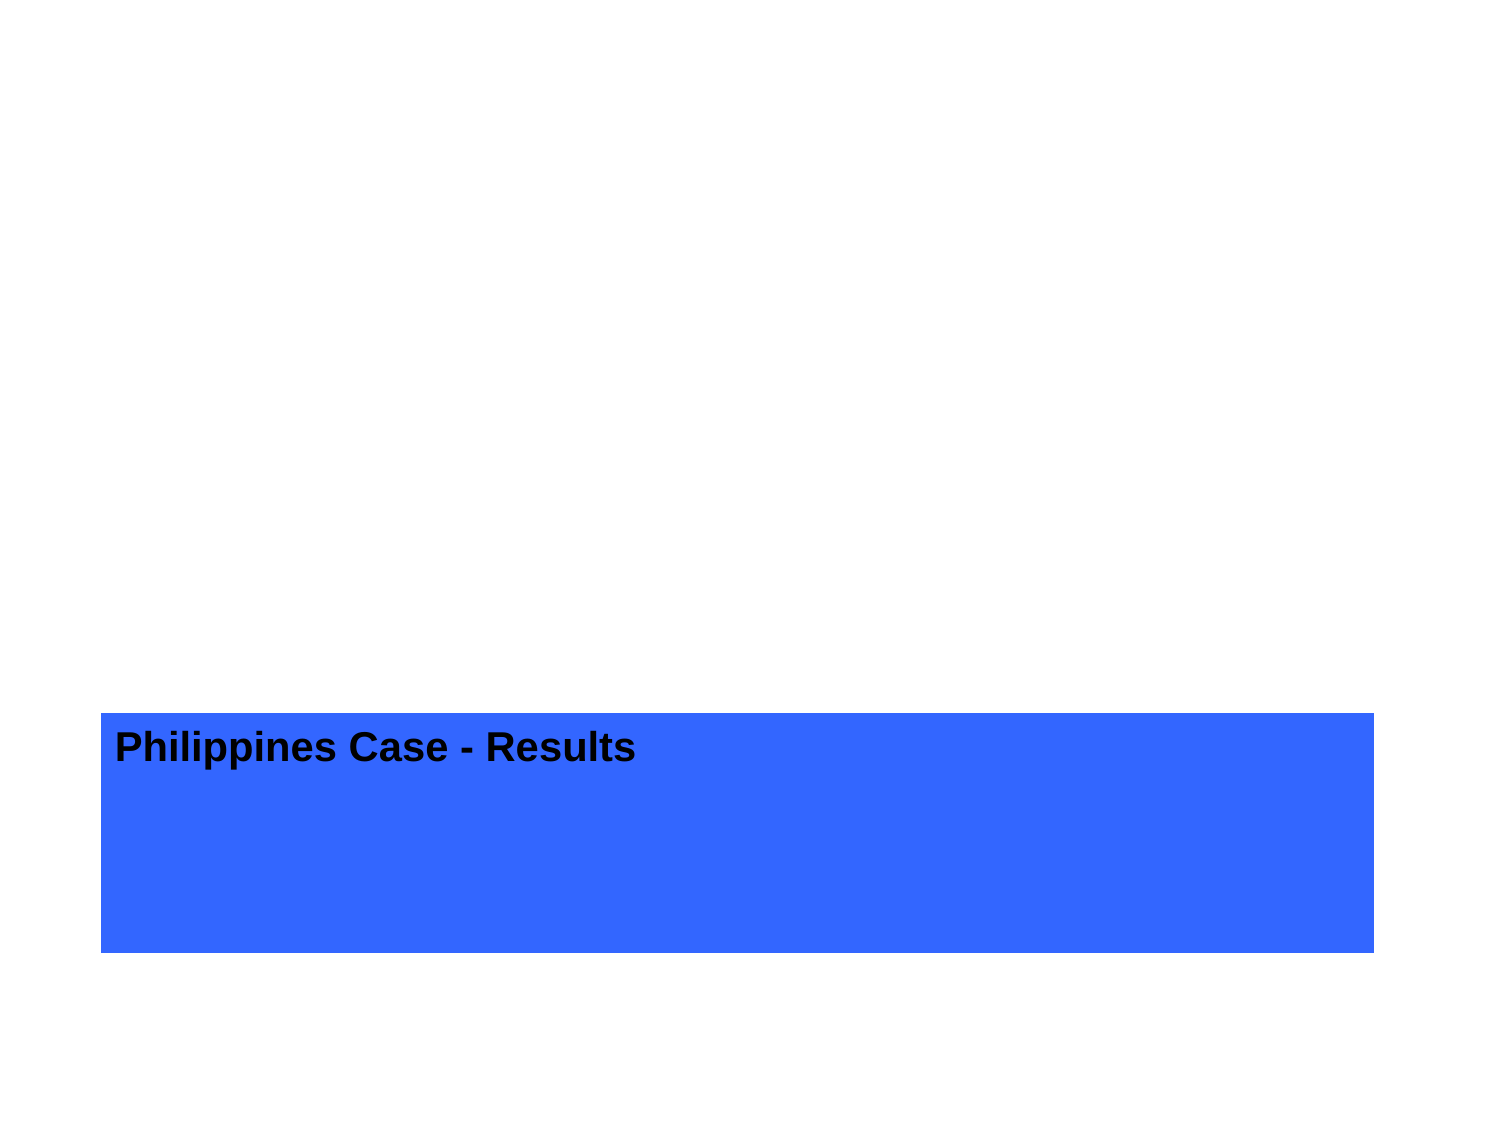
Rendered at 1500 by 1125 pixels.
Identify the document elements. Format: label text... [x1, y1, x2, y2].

title Philippines Case - Results [99, 712, 1376, 954]
